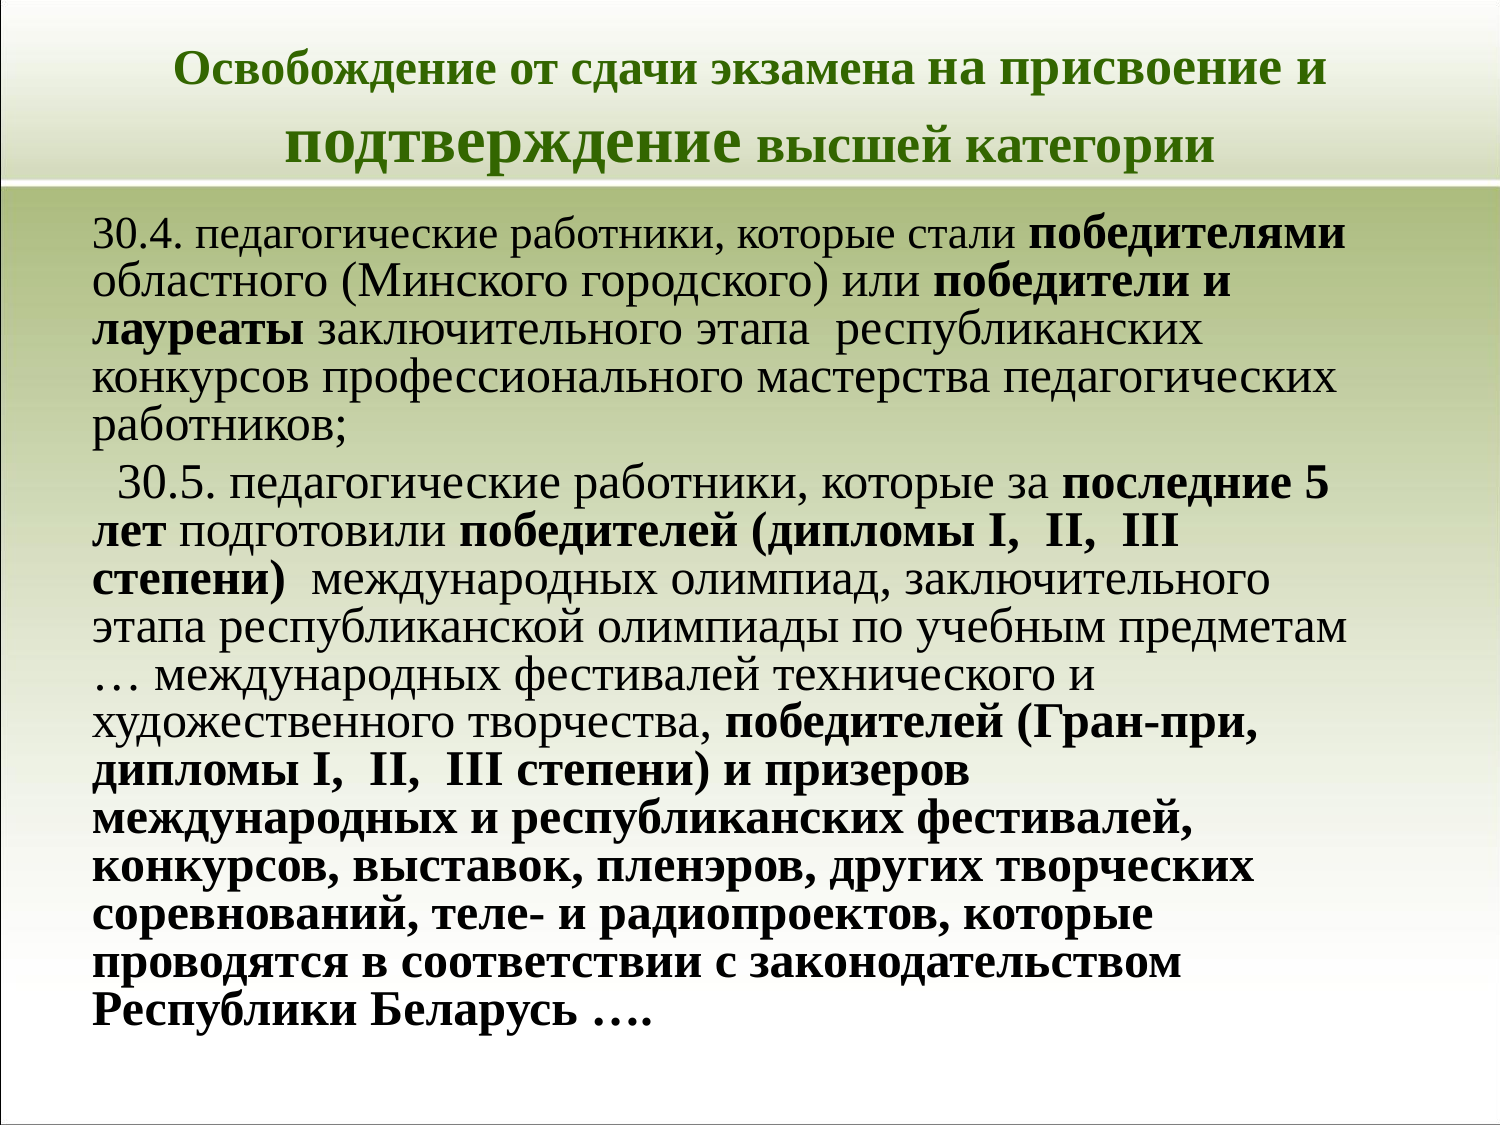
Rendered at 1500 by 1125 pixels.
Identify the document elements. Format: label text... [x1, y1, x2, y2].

picture [0, 0, 1500, 1125]
list 30.4. педагогические работники, которые стали победителями областного (Минского городского) или победители и лауреаты заключительного этапа республиканских конкурсов профессионального мастерства педагогических работников; 30.5. педагогические работники, которые за последние 5 лет подготовили победителей (дипломы I, II, III степени) международных олимпиад, заключительного этапа республиканской олимпиады по учебным предметам … международных фестивалей технического и художественного творчества, победителей (Гран-при, дипломы I, II, III степени) и призеров международных и республиканских фестивалей, конкурсов, выставок, пленэров, других творческих соревнований, теле- и радиопроектов, которые проводятся в соответствии с законодательством Республики Беларусь …. [76, 172, 1364, 1071]
title Освобождение от сдачи экзамена на присвоение и подтверждение высшей категории [52, 42, 1448, 165]
